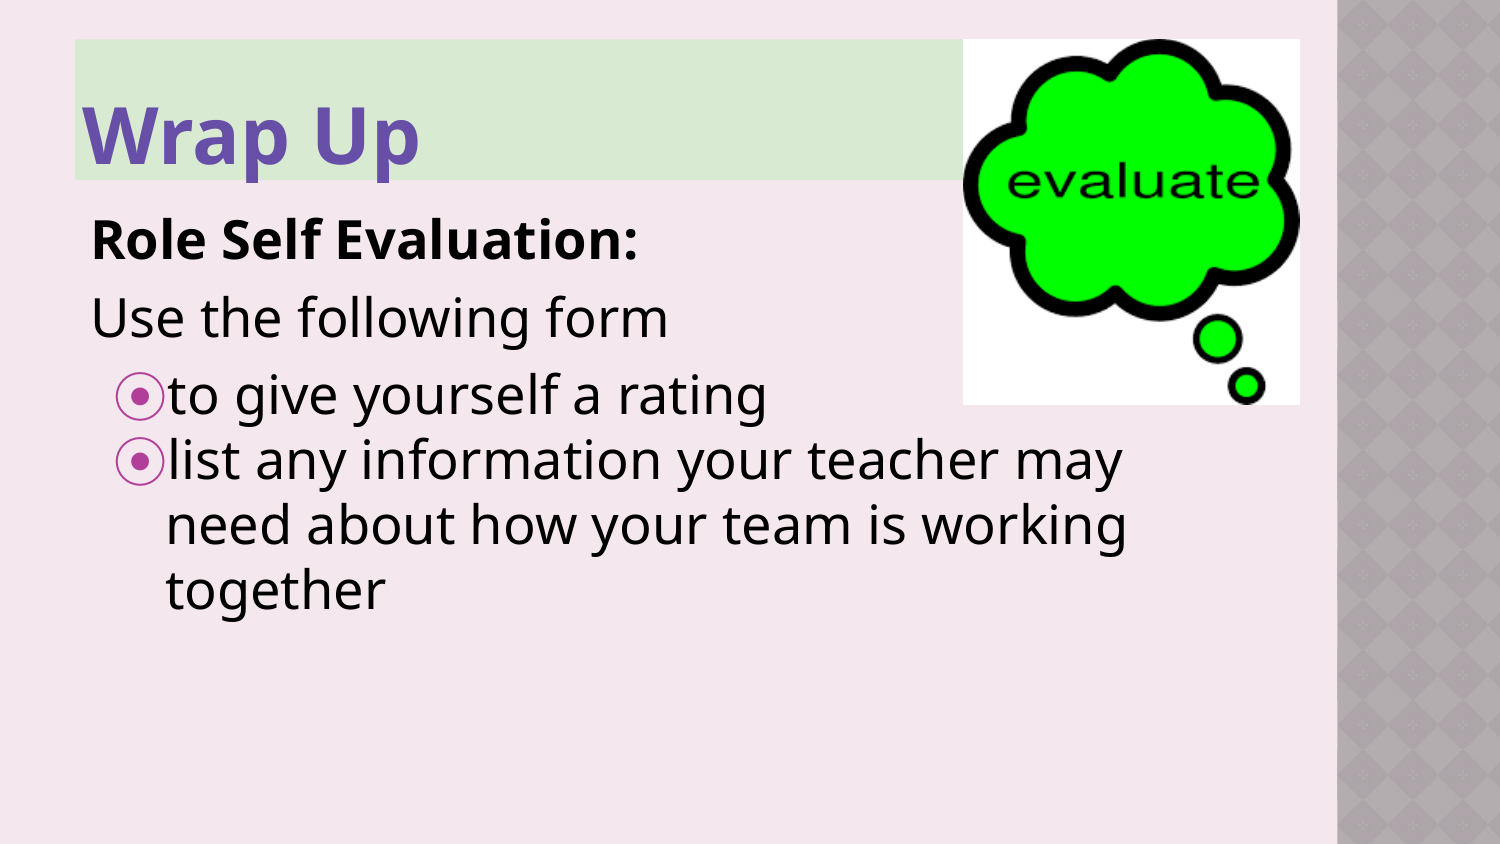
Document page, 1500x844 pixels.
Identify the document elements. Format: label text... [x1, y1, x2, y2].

title Wrap Up [75, 39, 961, 181]
list Role Self Evaluation: Use the following form to give yourself a rating list any information your teacher may need about how your team is working together [75, 198, 1263, 795]
picture [963, 39, 1301, 406]
